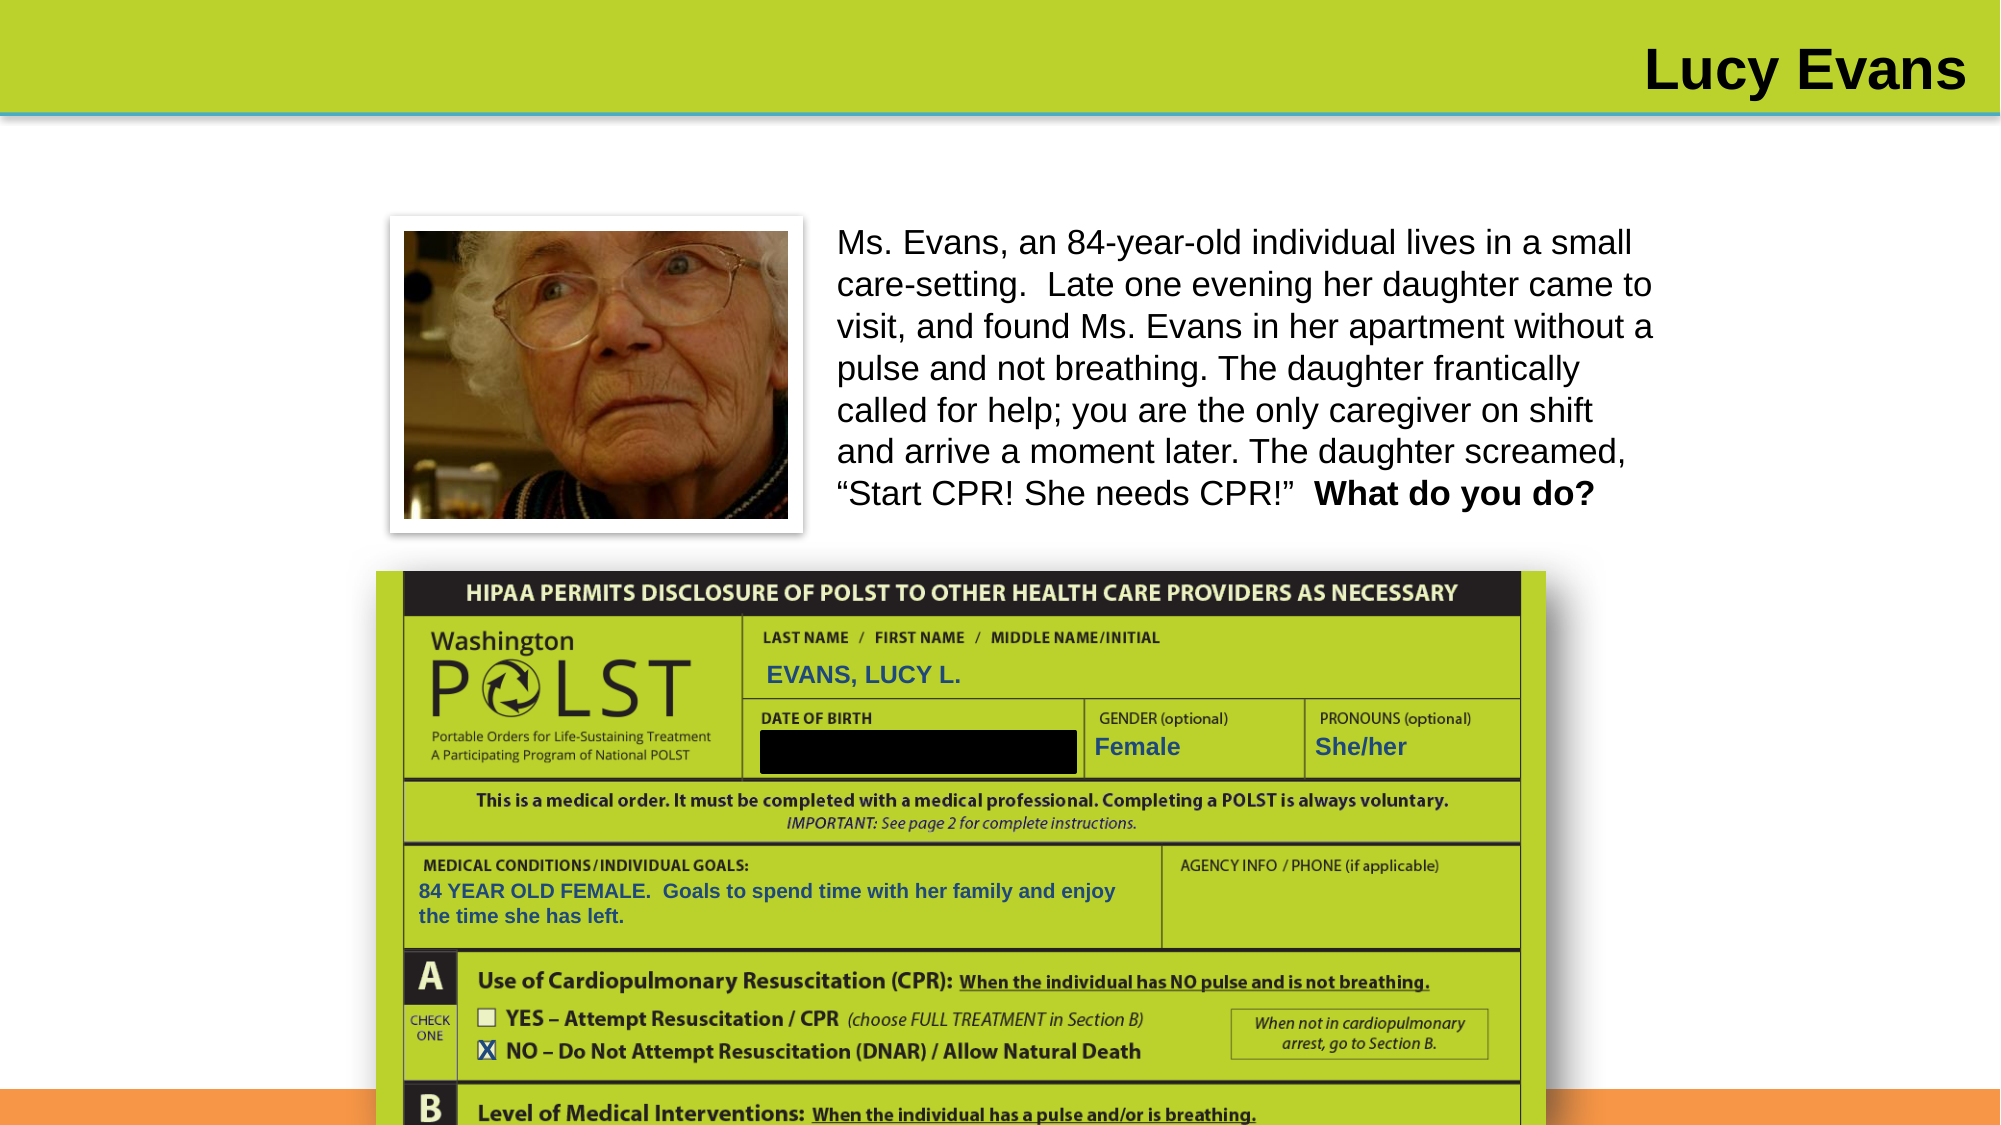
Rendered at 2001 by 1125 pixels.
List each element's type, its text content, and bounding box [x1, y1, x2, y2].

picture [403, 230, 789, 519]
title Lucy Evans [183, 19, 1984, 113]
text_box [376, 571, 1546, 1125]
list Ms. Evans, an 84-year-old individual lives in a small care-setting. Late one evening her daughter came to visit, and found Ms. Evans in her apartment without a pulse and not breathing. The daughter frantically called for help; you are the only caregiver on shift and arrive a moment later. The daughter screamed, “Start CPR! She needs CPR!” What do you do? [821, 212, 1676, 551]
